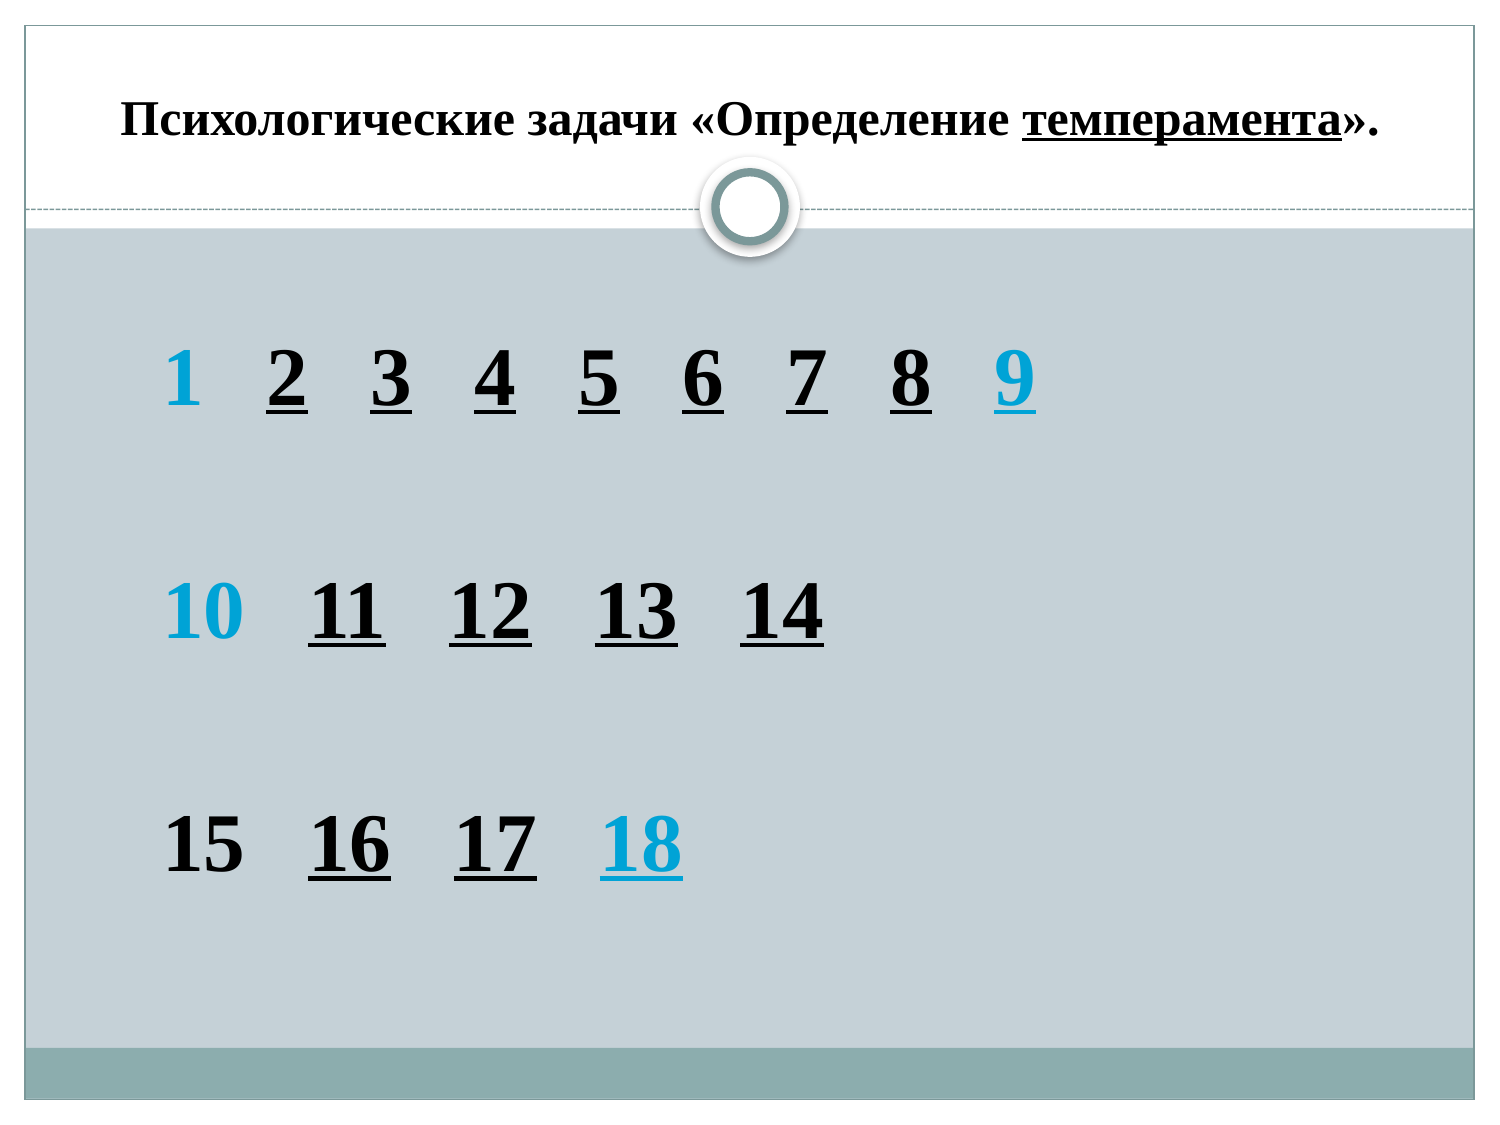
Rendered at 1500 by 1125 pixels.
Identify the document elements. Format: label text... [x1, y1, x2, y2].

list 1 2 3 4 5 6 7 8 9 10 11 12 13 14 15 16 17 18 [147, 314, 1372, 1043]
title Психологические задачи «Определение темперамента». [23, 23, 1477, 153]
